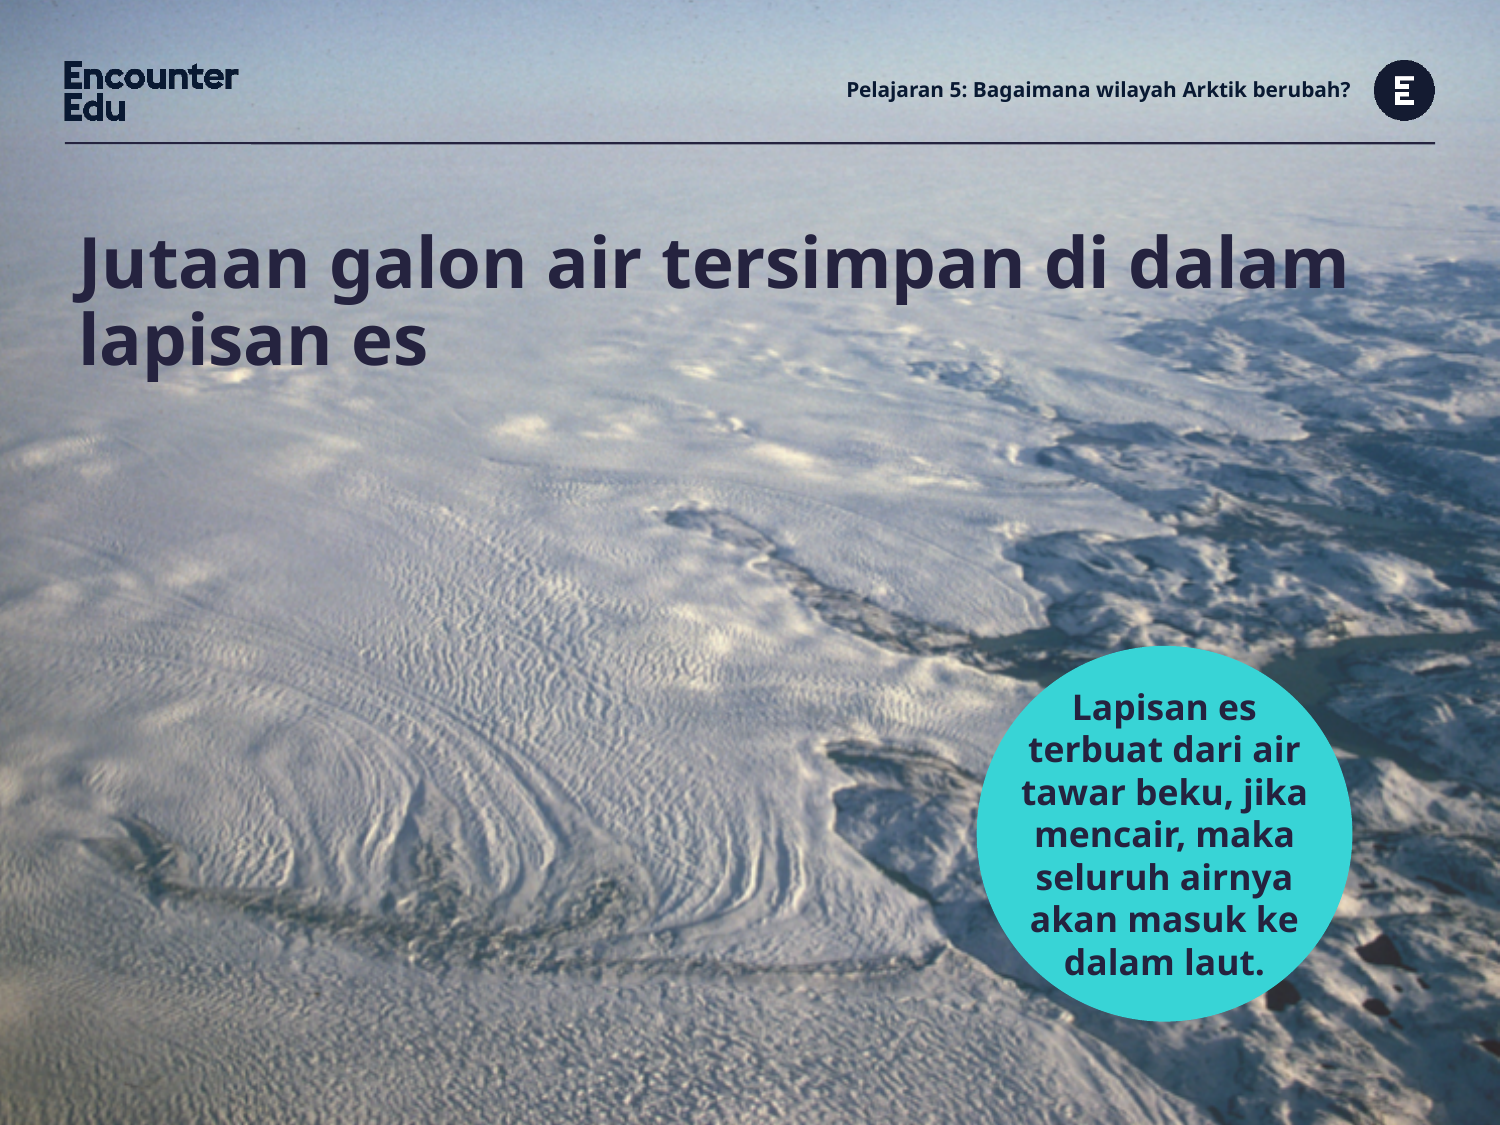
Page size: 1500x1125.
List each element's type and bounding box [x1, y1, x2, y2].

text_box [976, 645, 1353, 1022]
picture [0, 0, 1500, 1125]
